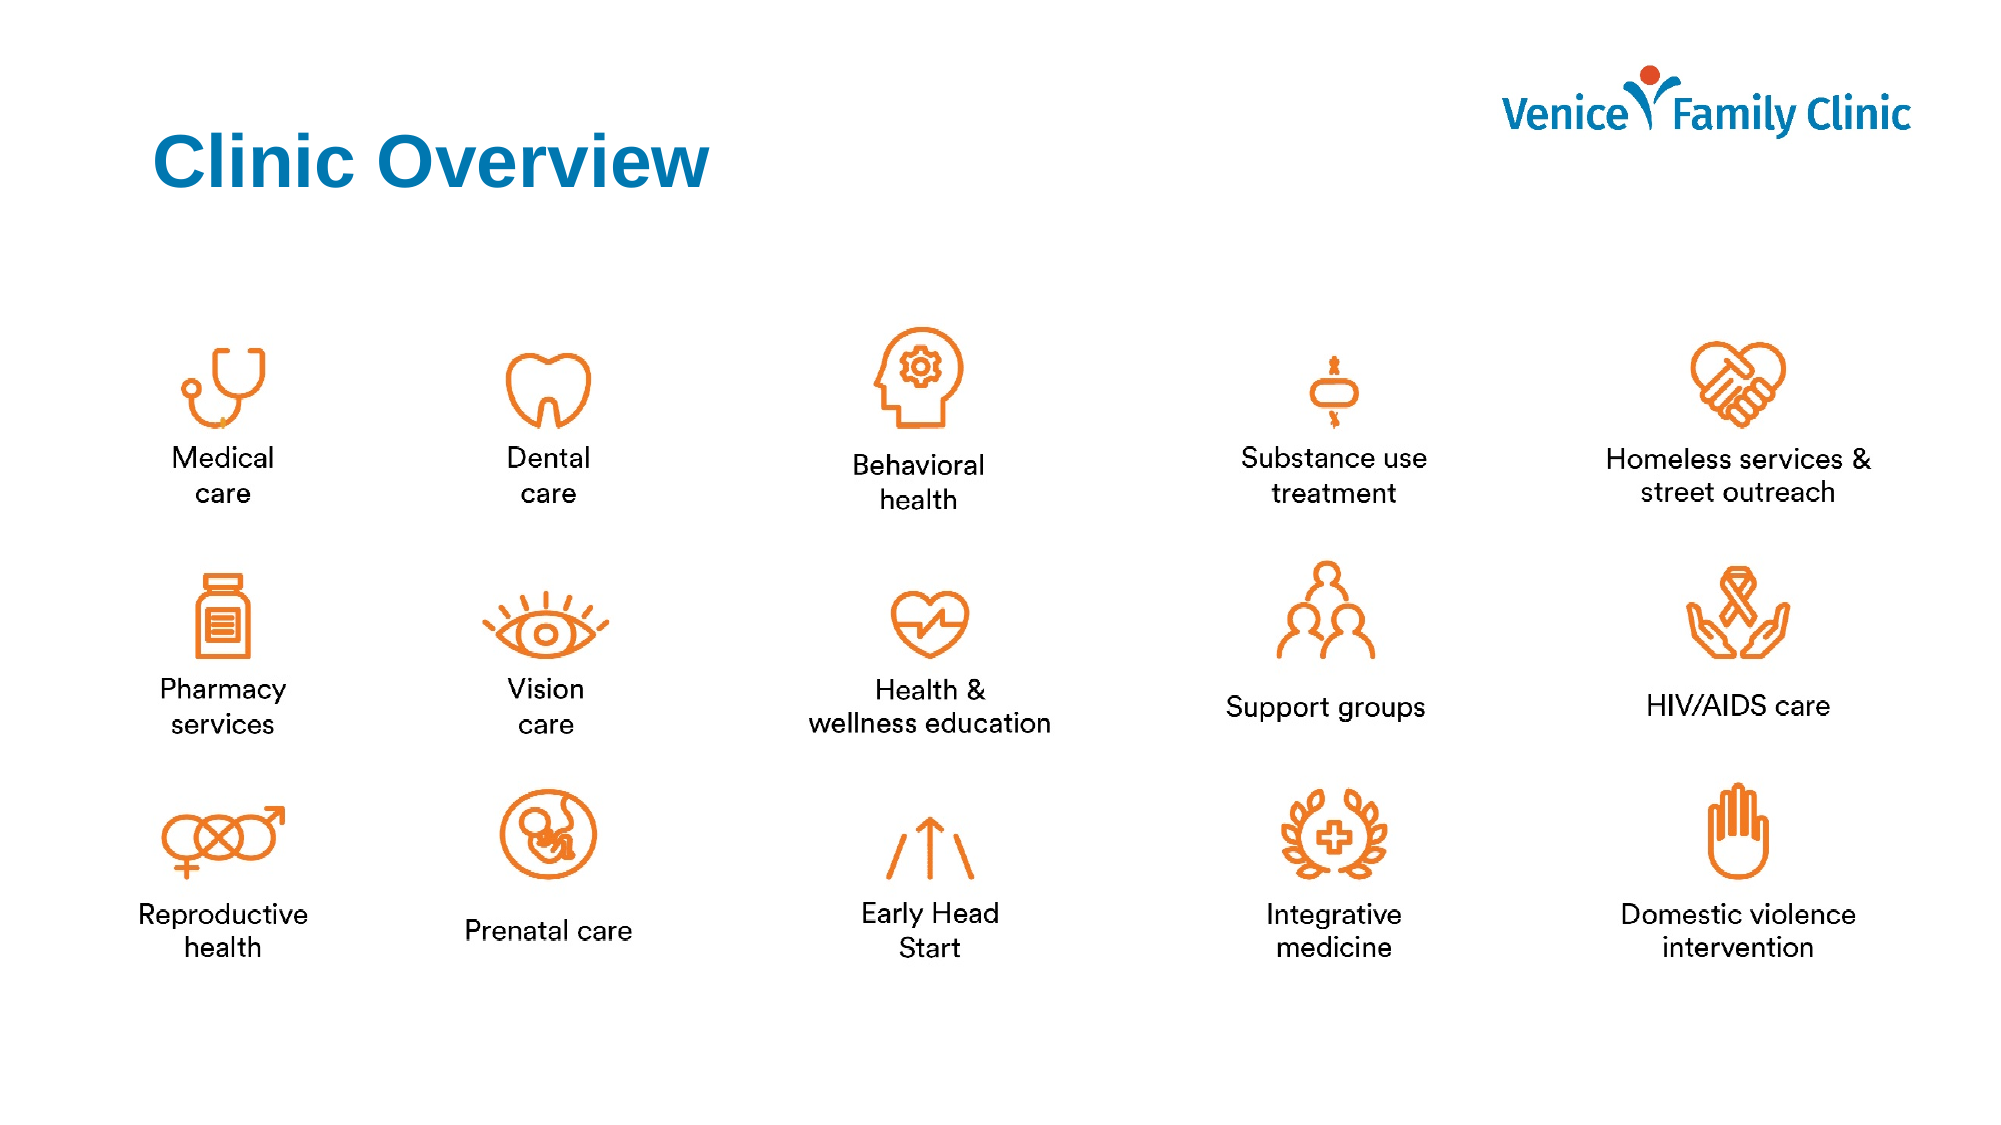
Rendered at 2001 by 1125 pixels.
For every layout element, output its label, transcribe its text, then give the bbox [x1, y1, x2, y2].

picture [1497, 59, 1916, 144]
title Clinic Overview [137, 75, 1574, 253]
picture [96, 282, 1934, 1105]
